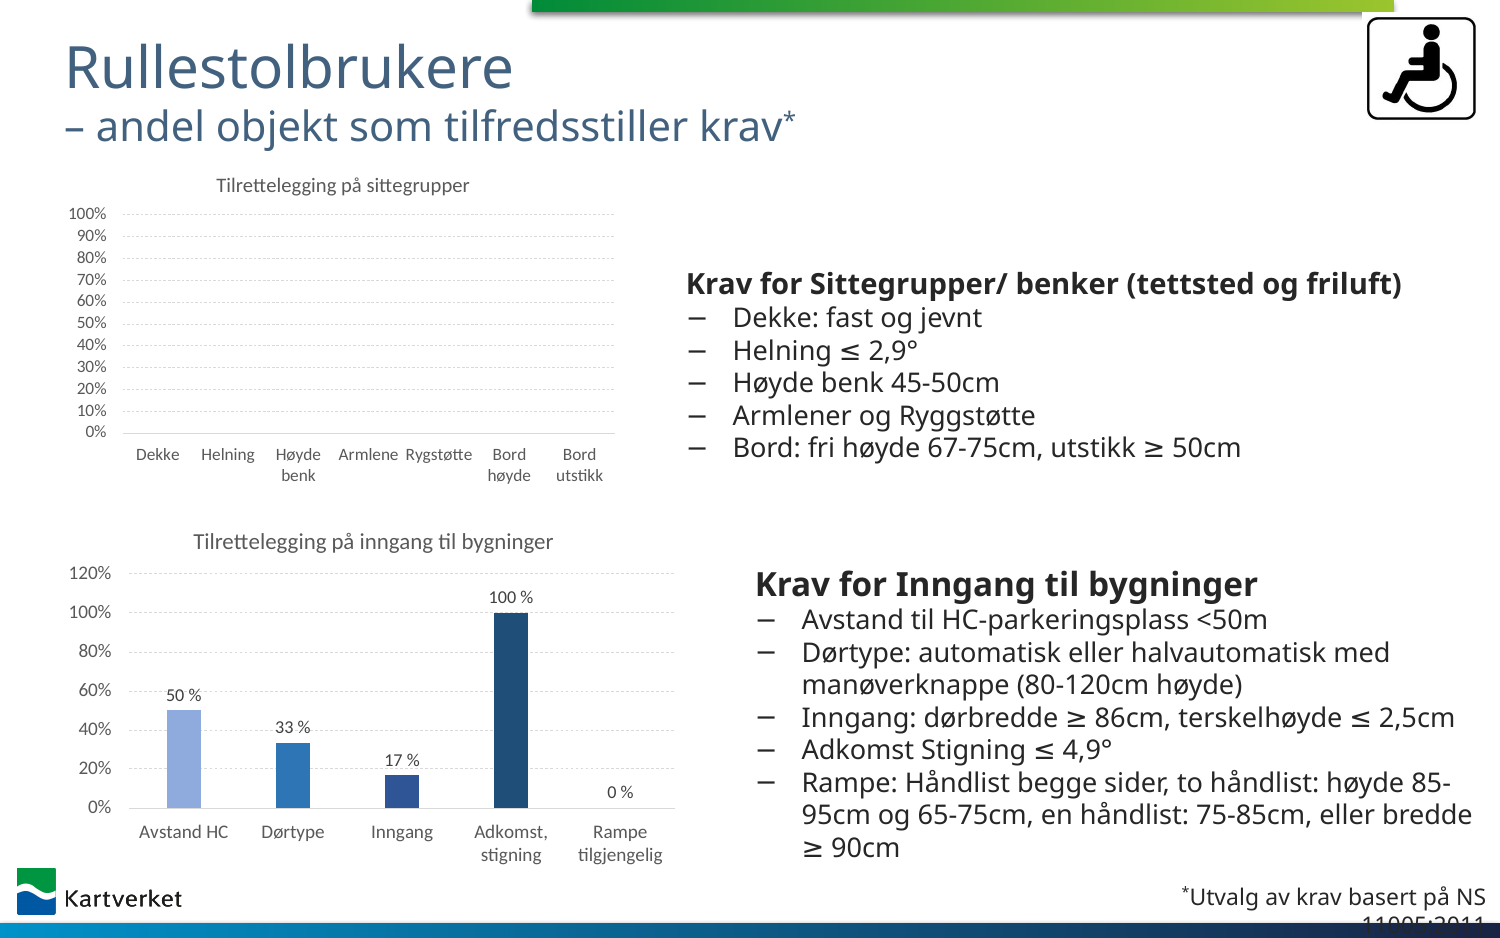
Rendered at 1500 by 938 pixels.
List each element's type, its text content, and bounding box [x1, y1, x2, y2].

text_box Krav for Sittegrupper/ benker (tettsted og friluft) Dekke: fast og jevnt Helning ≤ 2,9° Høyde benk 45-50cm Armlener og Ryggstøtte Bord: fri høyde 67-75cm, utstikk ≥ 50cm [670, 258, 1418, 471]
text_box Krav for Inngang til bygninger Avstand til HC-parkeringsplass <50m Dørtype: automatisk eller halvautomatisk med manøverknappe (80-120cm høyde) Inngang: dørbredde ≥ 86cm, terskelhøyde ≤ 2,5cm Adkomst Stigning ≤ 4,9° Rampe: Håndlist begge sider, to håndlist: høyde 85-95cm og 65-75cm, en håndlist: 75-85cm, eller bredde ≥ 90cm [740, 555, 1491, 870]
picture [62, 520, 686, 874]
text_box *Utvalg av krav basert på NS 11005:2011 [1068, 873, 1500, 938]
picture [62, 166, 625, 492]
text_box Rullestolbrukere – andel objekt som tilfredsstiller krav* [49, 25, 1431, 158]
picture [1362, 12, 1481, 126]
